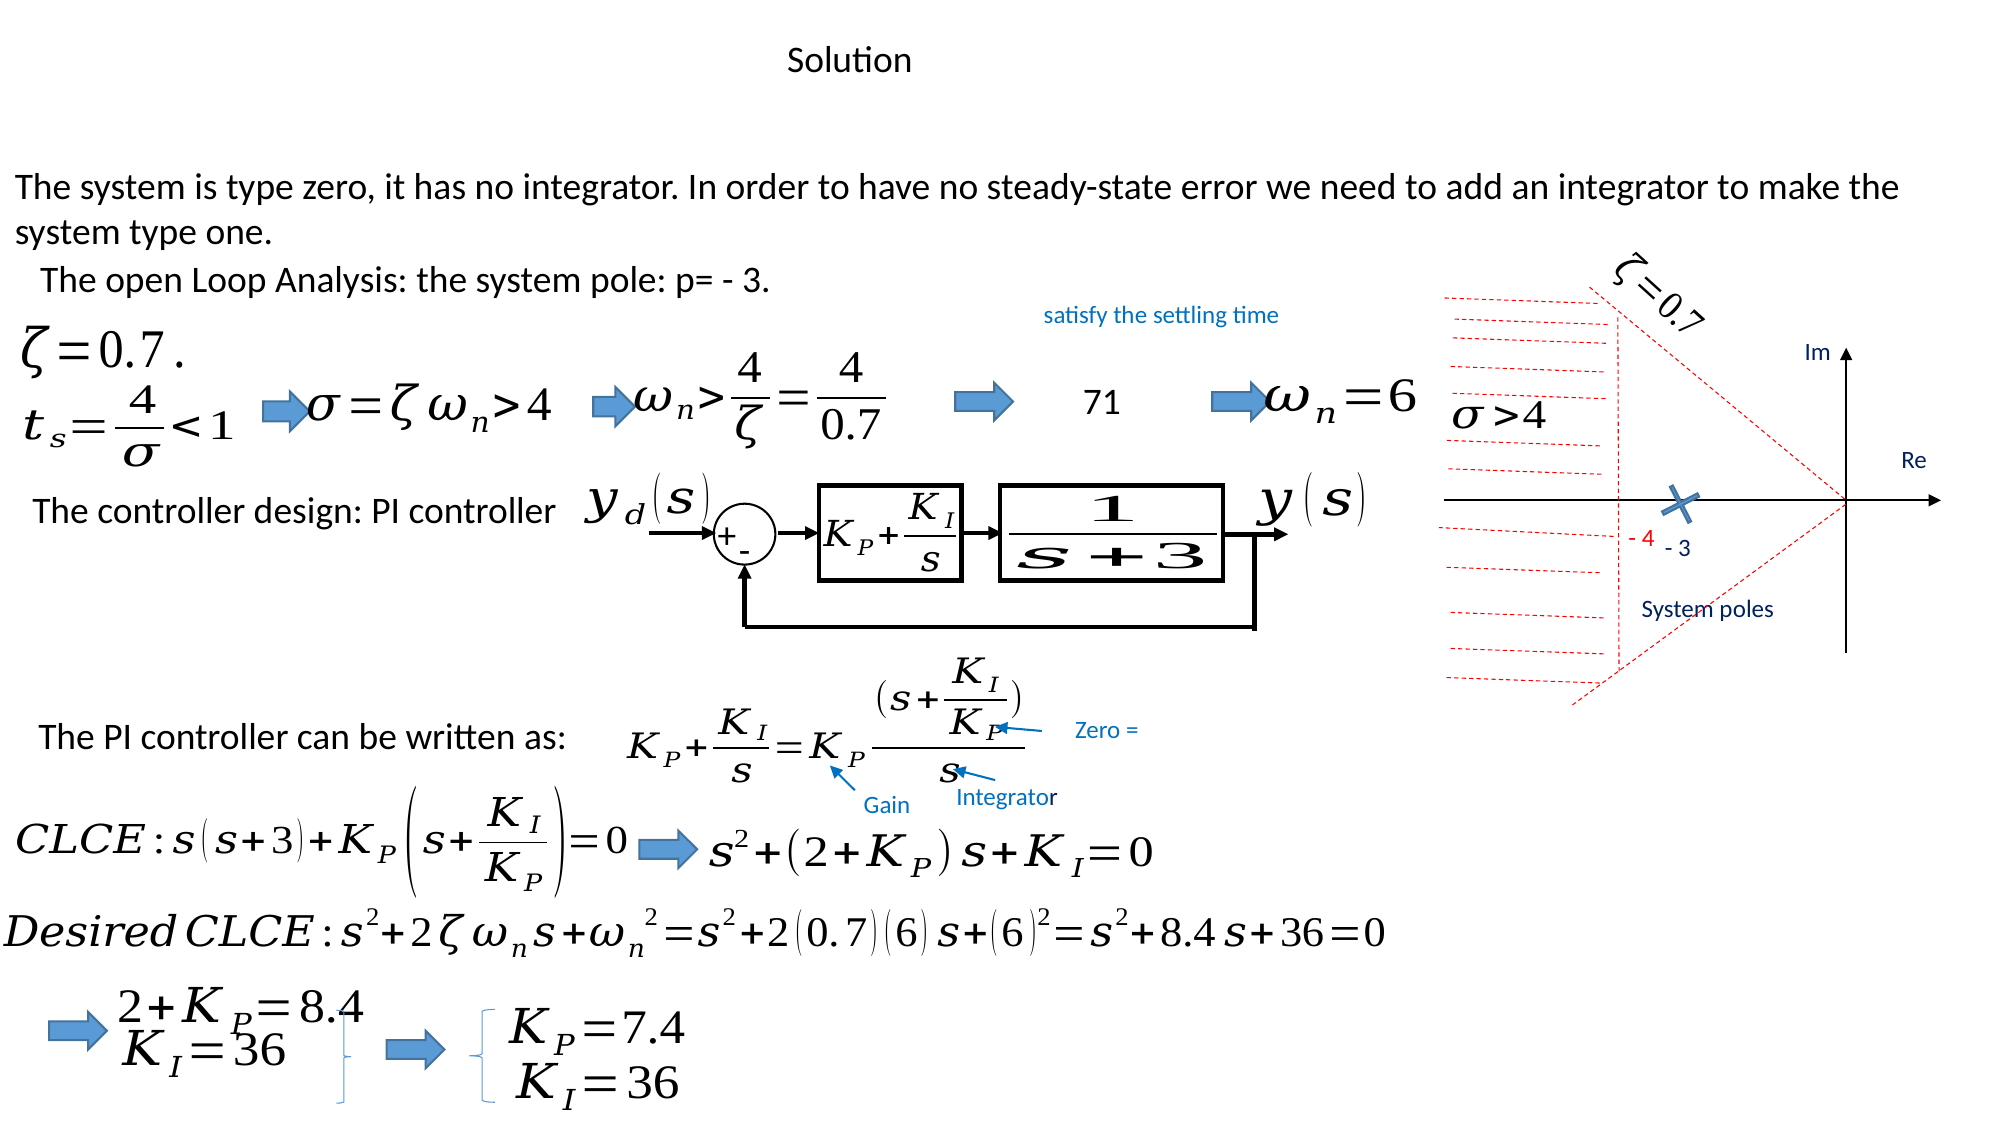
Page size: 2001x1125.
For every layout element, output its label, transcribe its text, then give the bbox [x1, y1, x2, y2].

text_box Solution [772, 27, 928, 87]
text_box The system is type zero, it has no integrator. In order to have no steady-state error we need to add an integrator to make the system type one. [0, 154, 1954, 260]
text_box [954, 380, 1015, 423]
text_box The PI controller can be written as: [23, 705, 592, 765]
text_box satisfy the settling time [1029, 291, 1307, 337]
text_box The open Loop Analysis: the system pole: p= - 3. [25, 247, 787, 308]
text_box [592, 384, 636, 429]
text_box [582, 469, 1369, 631]
text_box [385, 1028, 446, 1071]
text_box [624, 652, 1173, 828]
text_box [1211, 380, 1267, 423]
text_box [469, 1008, 495, 1103]
text_box [638, 828, 699, 871]
text_box The controller design: PI controller [17, 478, 573, 539]
text_box [336, 1009, 352, 1104]
text_box [48, 1009, 109, 1053]
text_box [1439, 274, 1943, 705]
text_box [262, 389, 308, 434]
